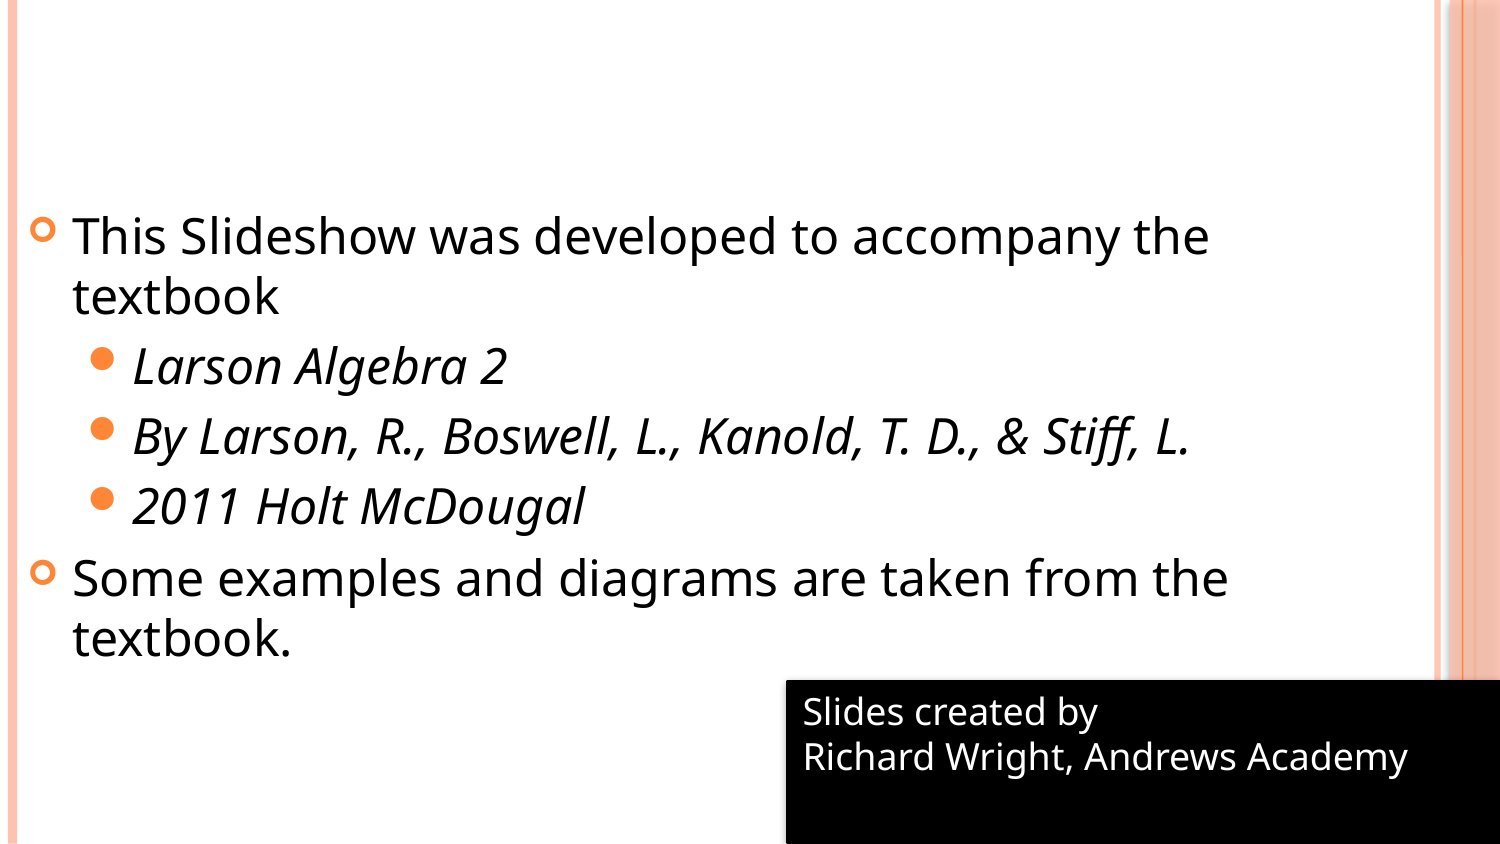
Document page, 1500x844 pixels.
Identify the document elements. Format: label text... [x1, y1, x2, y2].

text_box Slides created by Richard Wright, Andrews Academy rwright@andrews.edu [786, 680, 1500, 844]
list This Slideshow was developed to accompany the textbook Larson Algebra 2 By Larson, R., Boswell, L., Kanold, T. D., & Stiff, L. 2011 Holt McDougal Some examples and diagrams are taken from the textbook. [12, 196, 1375, 797]
